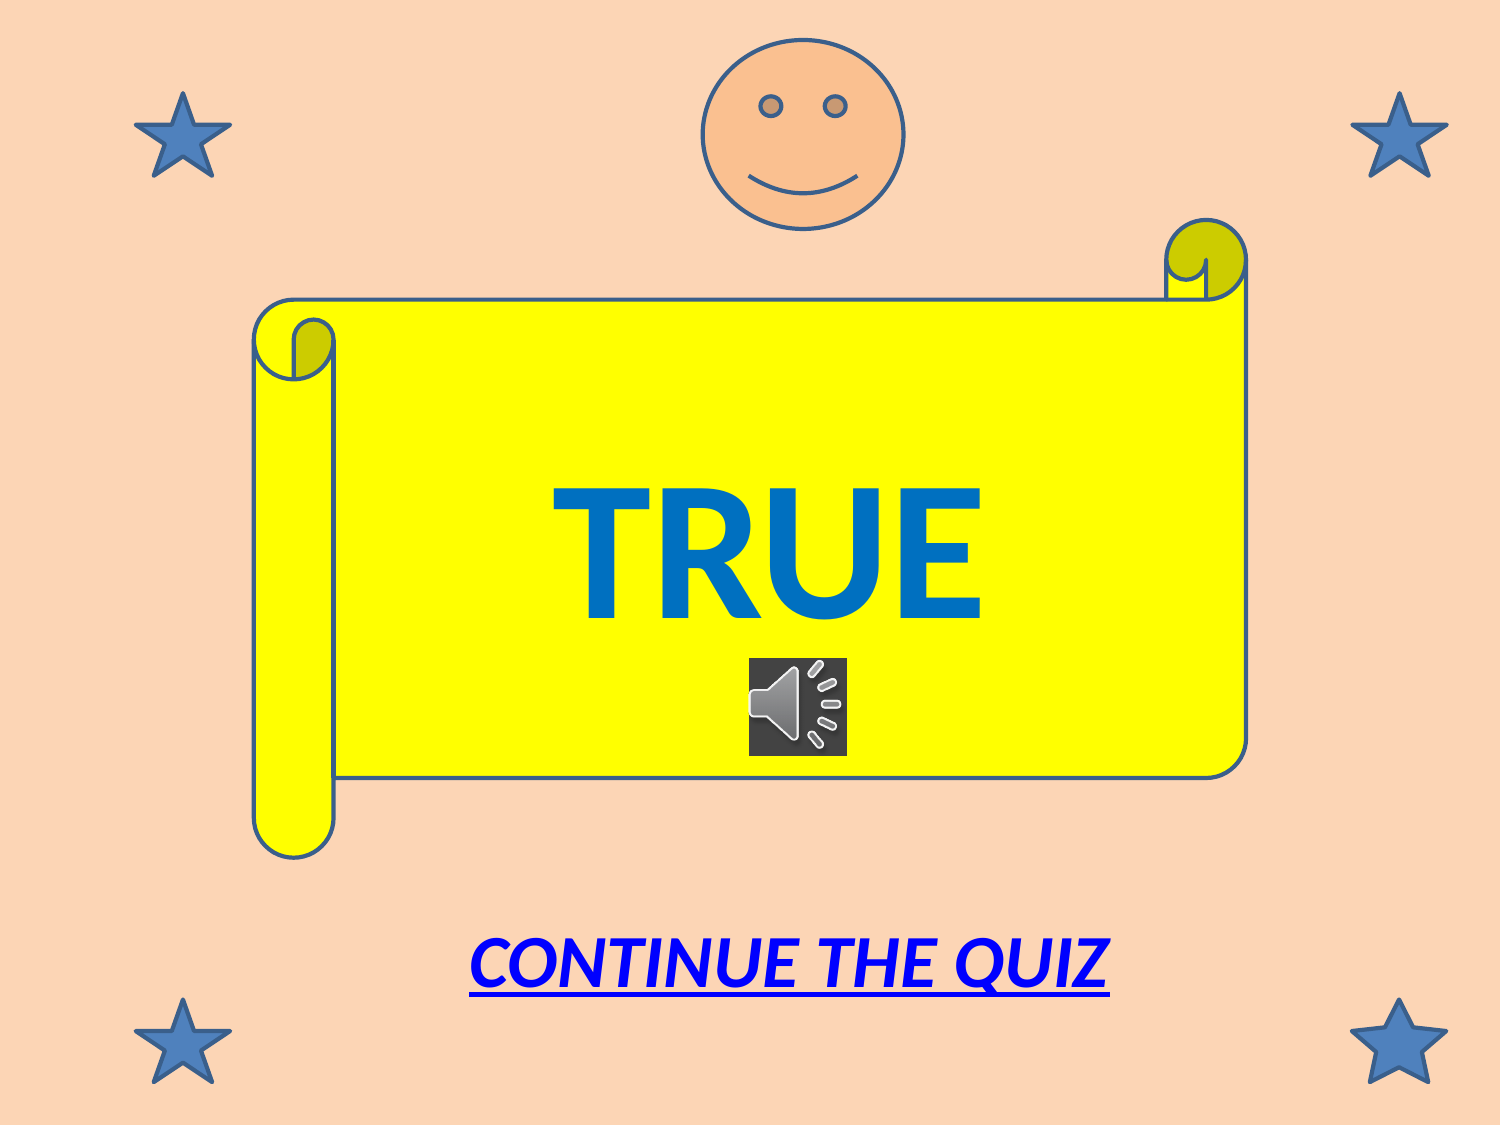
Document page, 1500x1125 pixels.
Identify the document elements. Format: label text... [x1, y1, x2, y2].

text_box [700, 37, 906, 232]
text_box [1349, 997, 1449, 1084]
text_box [133, 91, 233, 178]
text_box [133, 997, 233, 1084]
text_box CONTINUE THE QUIZ [454, 905, 1152, 1010]
text_box TRUE [251, 217, 1249, 860]
picture [747, 656, 848, 758]
text_box [1350, 91, 1449, 178]
